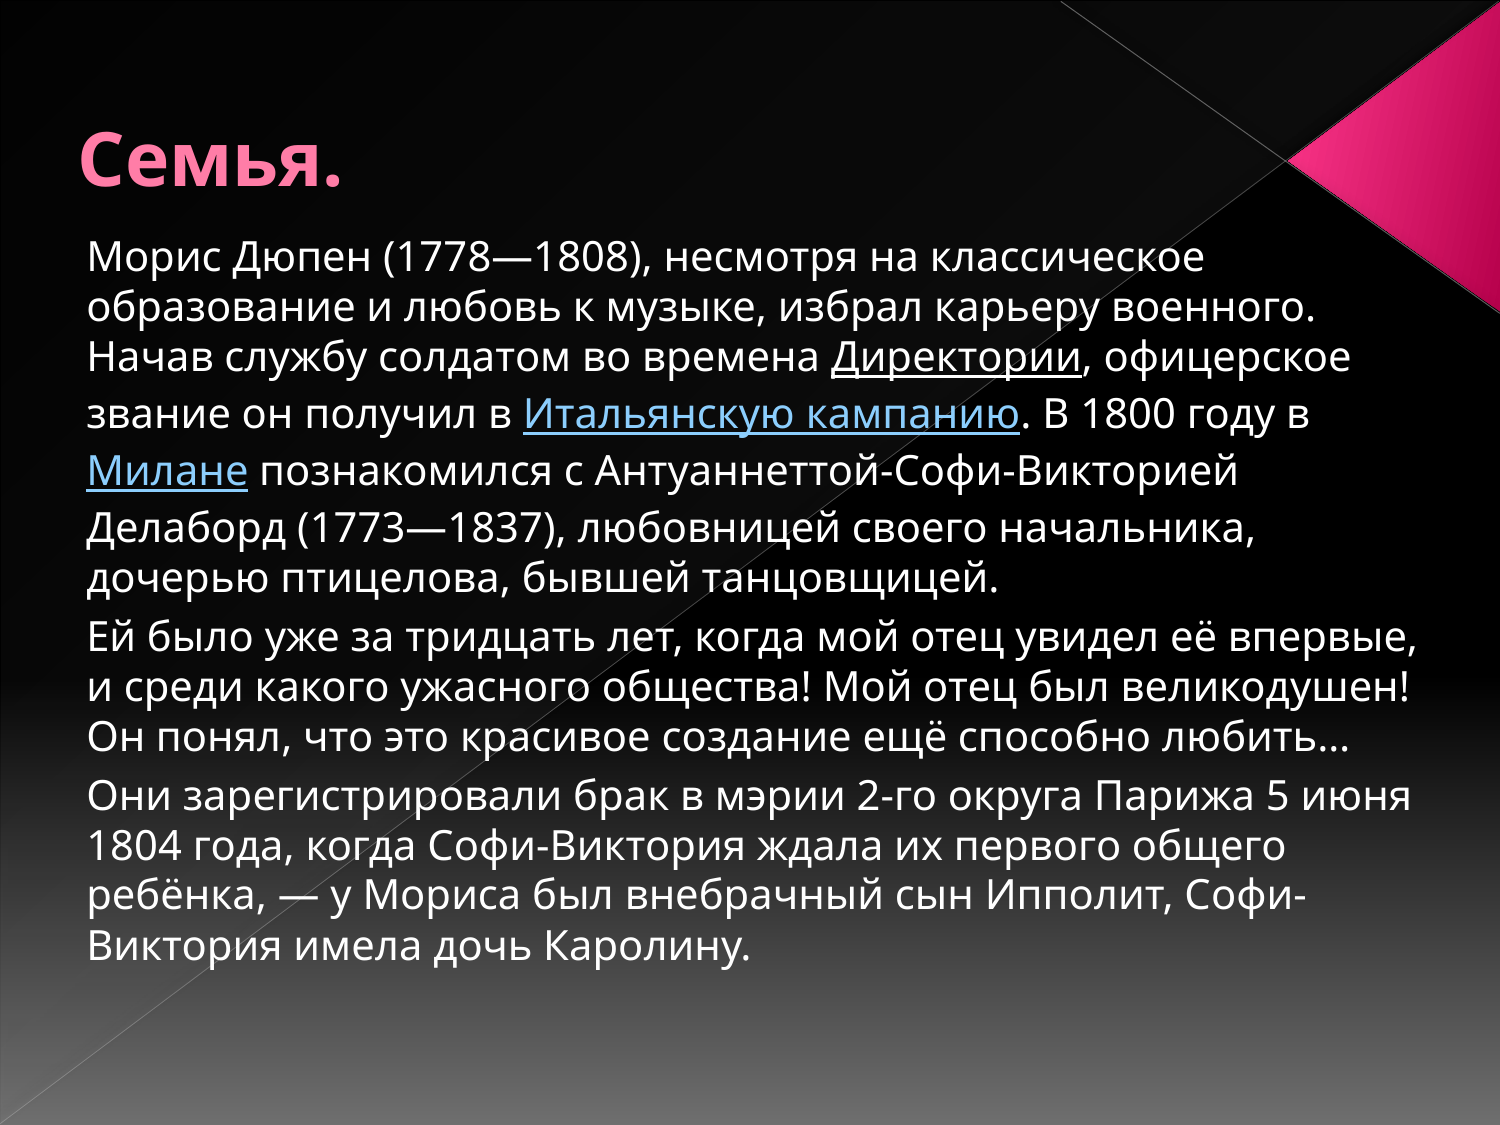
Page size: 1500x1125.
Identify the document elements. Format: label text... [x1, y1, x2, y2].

title Семья. [62, 44, 1250, 222]
list Морис Дюпен (1778—1808), несмотря на классическое образование и любовь к музыке, избрал карьеру военного. Начав службу солдатом во времена Директории, офицерское звание он получил в Итальянскую кампанию. В 1800 году в Милане познакомился с Антуаннеттой-Софи-Викторией Делаборд (1773—1837), любовницей своего начальника, дочерью птицелова, бывшей танцовщицей. Ей было уже за тридцать лет, когда мой отец увидел её впервые, и среди какого ужасного общества! Мой отец был великодушен! Он понял, что это красивое создание ещё способно любить… Они зарегистрировали брак в мэрии 2-го округа Парижа 5 июня 1804 года, когда Софи-Виктория ждала их первого общего ребёнка, — у Мориса был внебрачный сын Ипполит, Софи-Виктория имела дочь Каролину. [62, 222, 1454, 1125]
